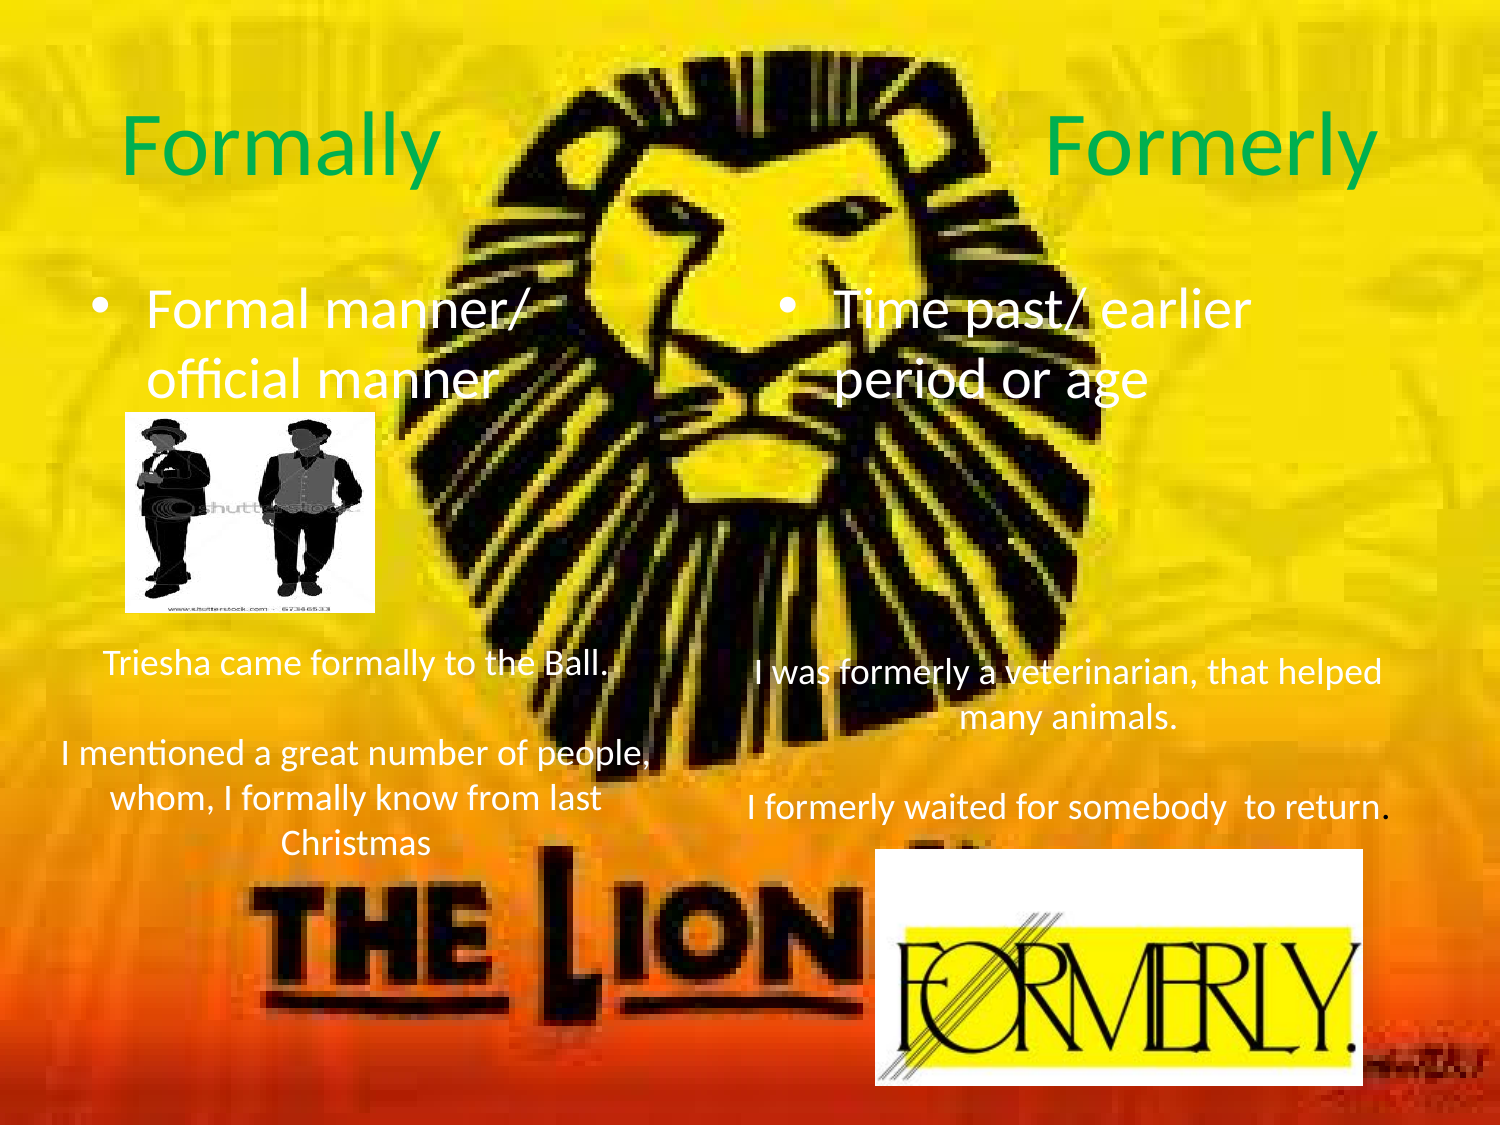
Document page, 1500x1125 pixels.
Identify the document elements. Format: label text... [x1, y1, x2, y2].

list Time past/ earlier period or age [762, 262, 1426, 1006]
list Formal manner/ official manner [74, 262, 713, 1006]
picture [0, 0, 1500, 1125]
text_box I was formerly a veterinarian, that helped many animals. I formerly waited for somebody to return. [723, 598, 1415, 1102]
title Formally Formerly [74, 44, 1426, 233]
text_box Triesha came formally to the Ball. I mentioned a great number of people, whom, I formally know from last Christmas [35, 635, 677, 1089]
